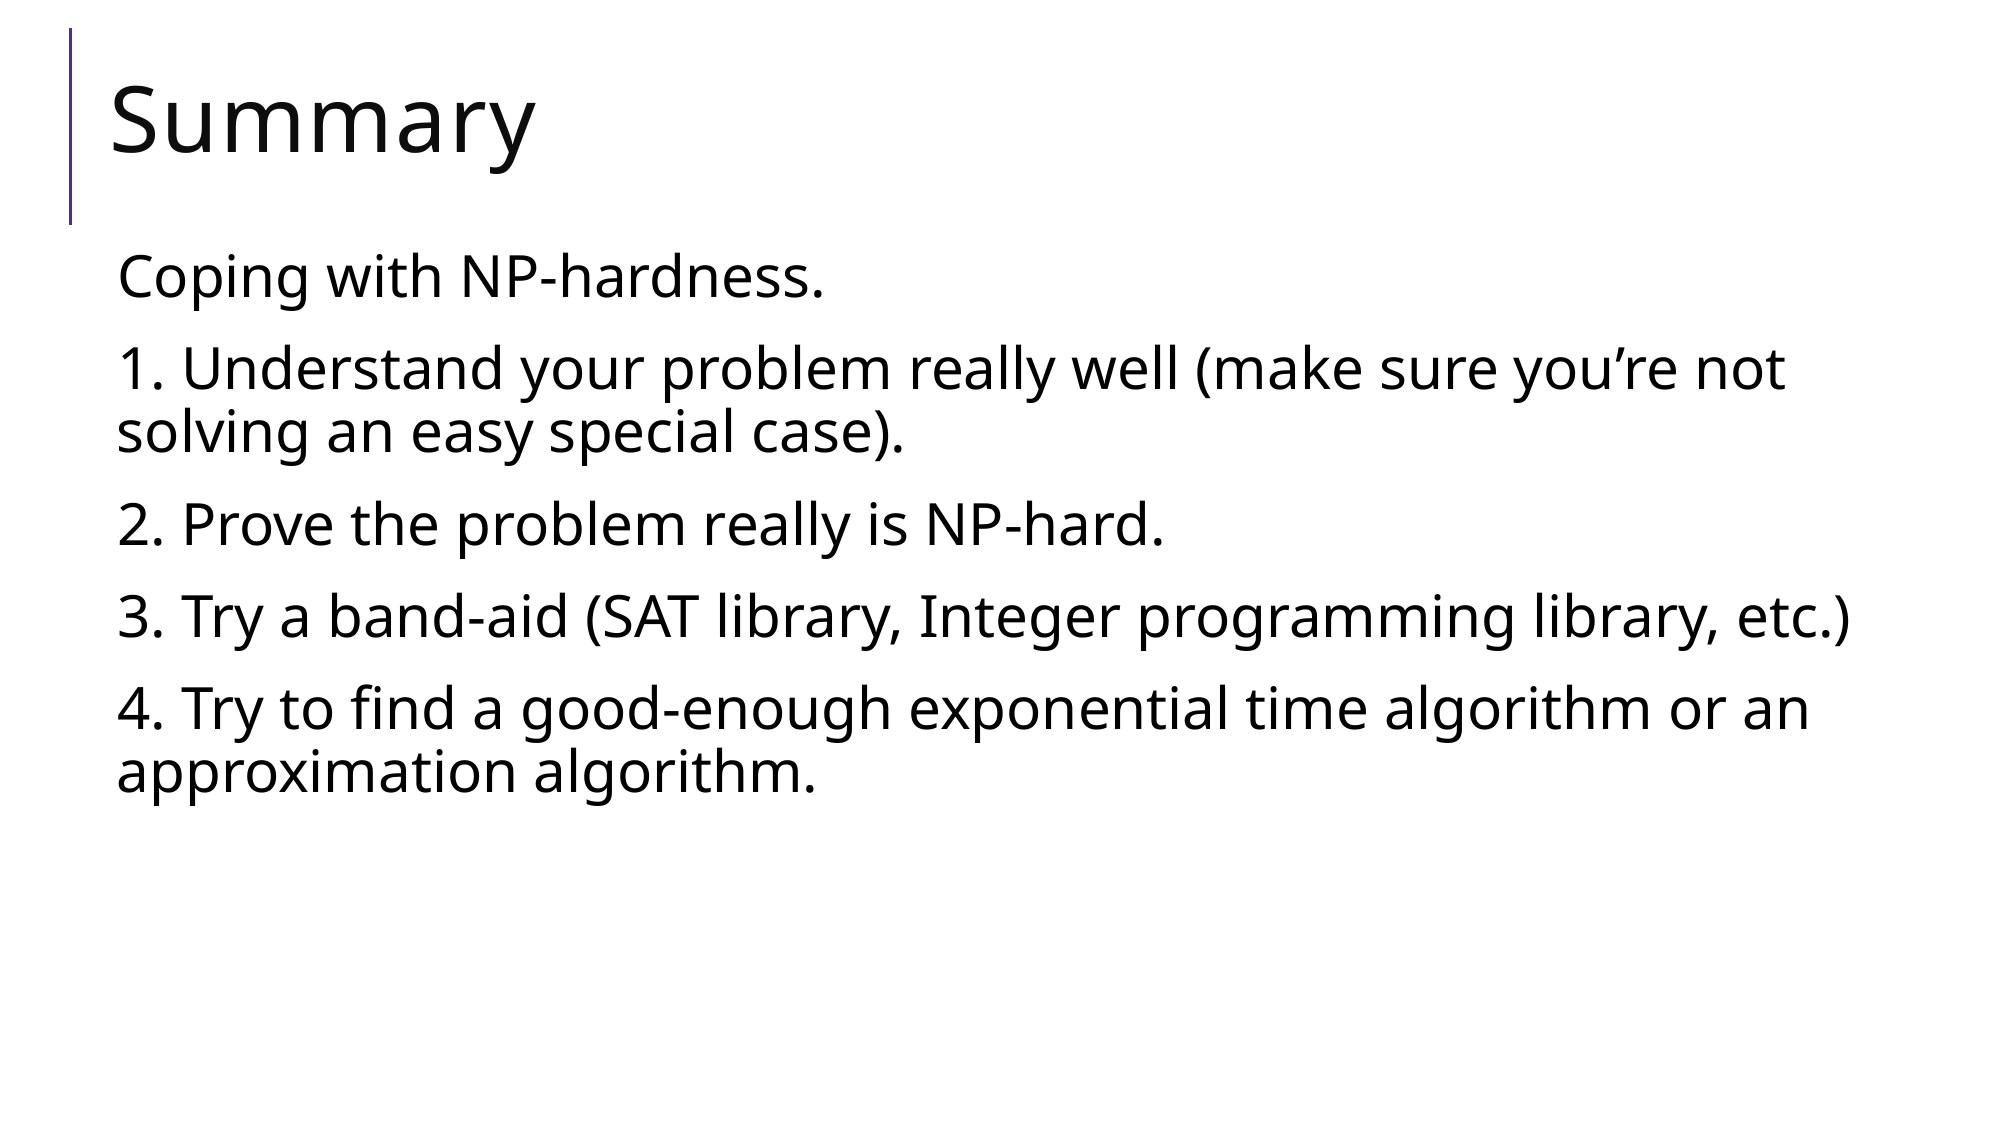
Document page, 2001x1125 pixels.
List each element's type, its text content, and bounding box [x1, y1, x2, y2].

title Summary [94, 43, 1930, 210]
list Coping with NP-hardness. 1. Understand your problem really well (make sure you’re not solving an easy special case). 2. Prove the problem really is NP-hard. 3. Try a band-aid (SAT library, Integer programming library, etc.) 4. Try to find a good-enough exponential time algorithm or an approximation algorithm. [94, 240, 1930, 1035]
